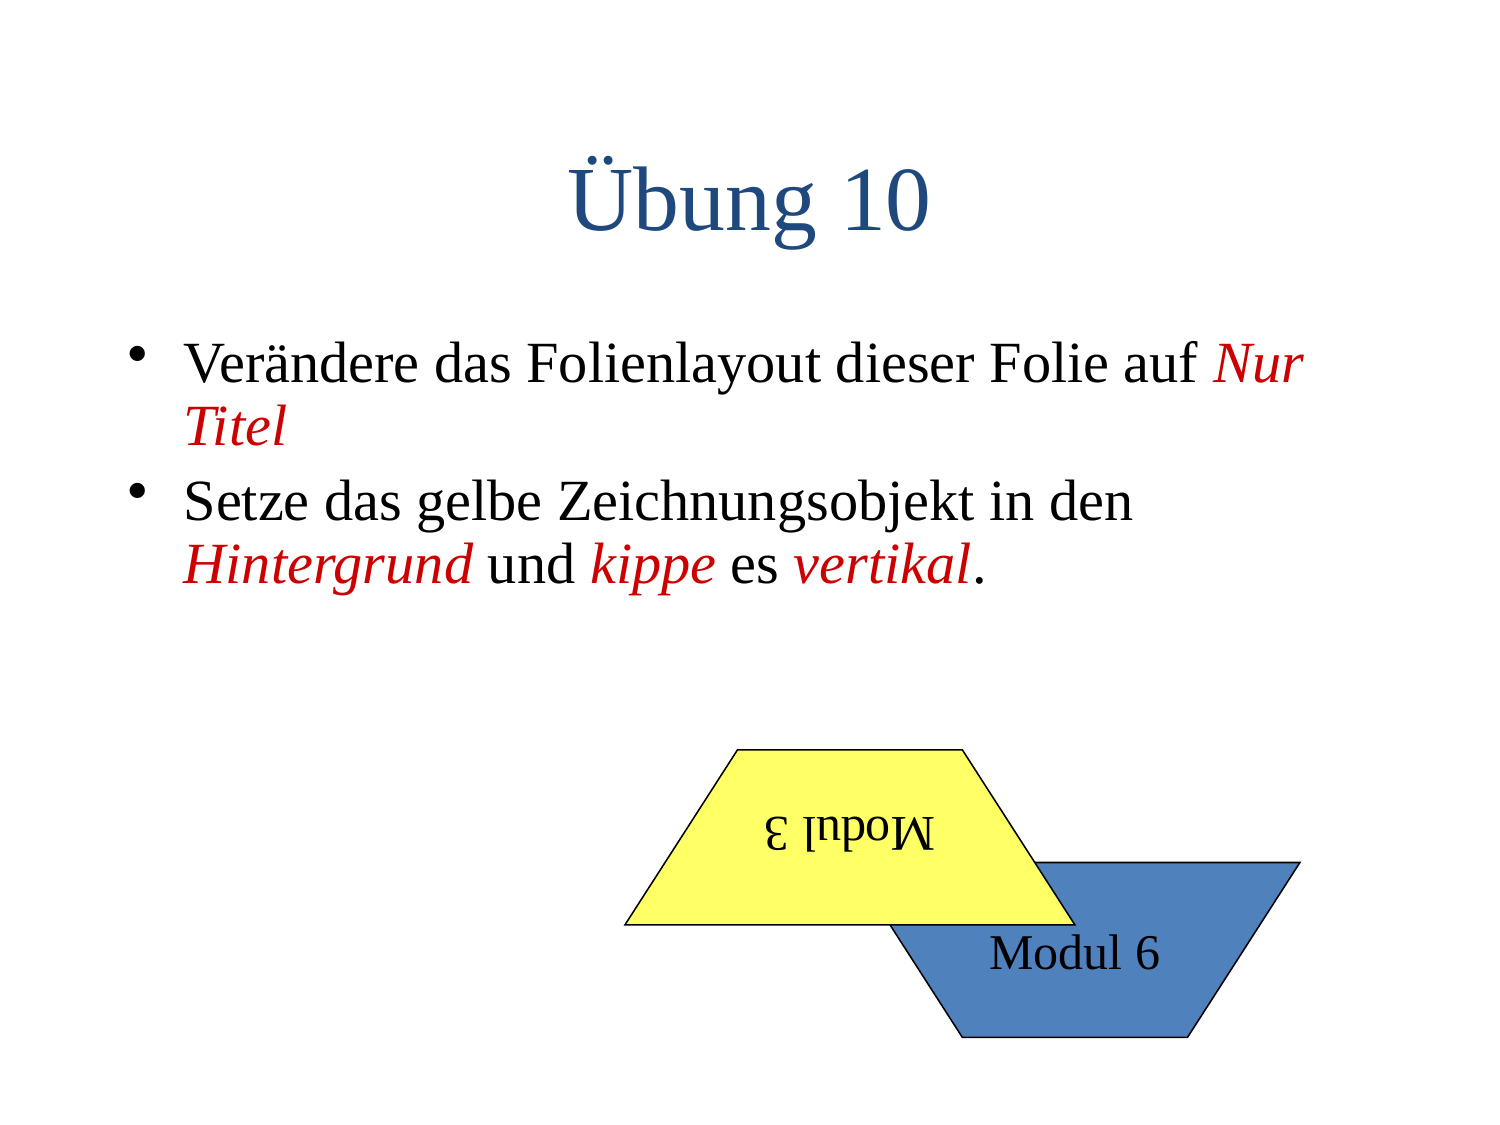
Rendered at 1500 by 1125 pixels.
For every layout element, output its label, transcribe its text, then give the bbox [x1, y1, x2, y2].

text_box Modul 3 [624, 749, 1075, 925]
list Verändere das Folienlayout dieser Folie auf Nur Titel Setze das gelbe Zeichnungsobjekt in den Hintergrund und kippe es vertikal. [112, 324, 1388, 551]
title Übung 10 [112, 99, 1388, 288]
text_box Modul 6 [890, 862, 1300, 1038]
